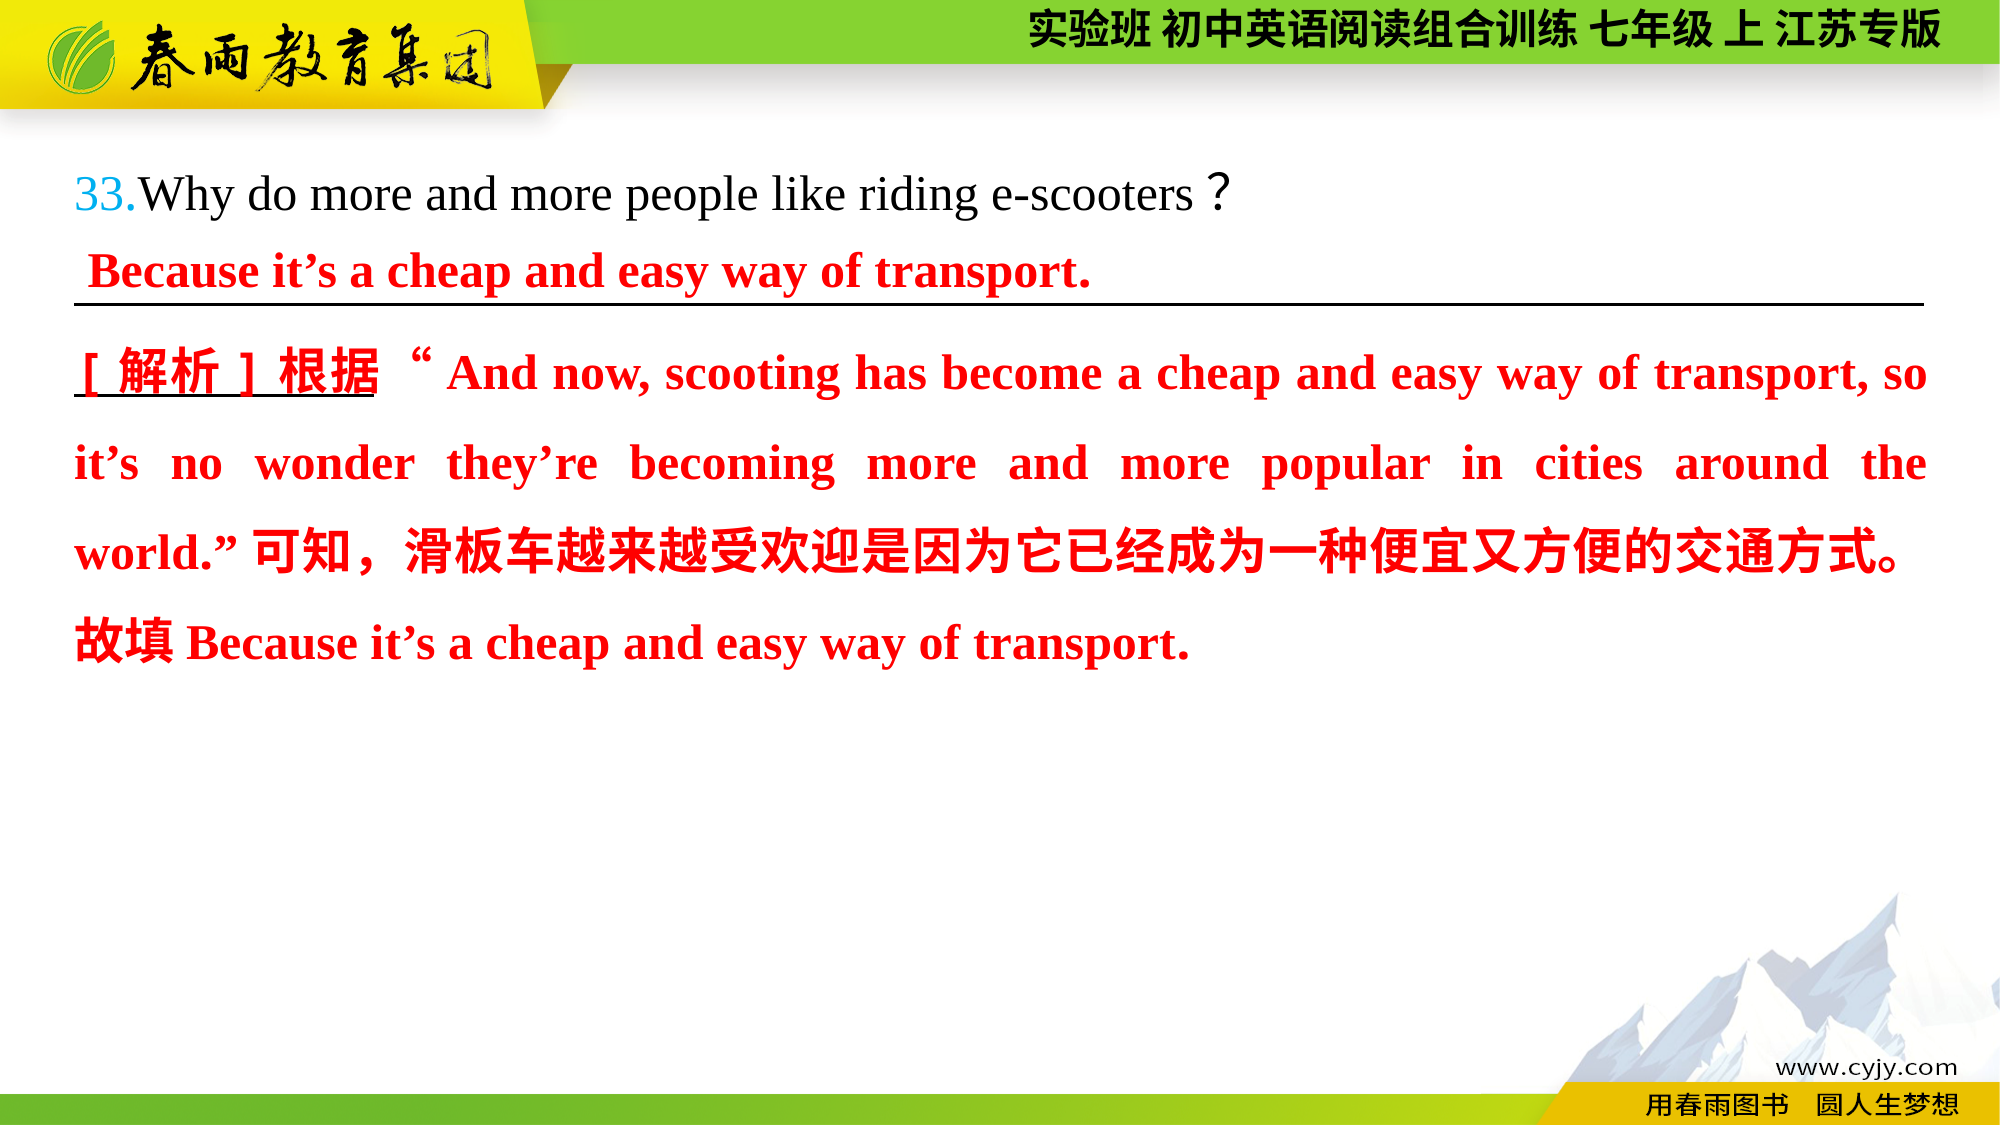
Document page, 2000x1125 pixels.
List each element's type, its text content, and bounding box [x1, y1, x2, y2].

list 33.Why do more and more people like riding e-scooters？ __________________________________________________________________________ [59, 122, 1944, 301]
text_box Because it’s a cheap and easy way of transport. [72, 200, 1944, 301]
picture [0, 0, 2000, 1125]
text_box [解析]根据“And now, scooting has become a cheap and easy way of transport, so it’s no wonder they’re becoming more and more popular in cities around the world.”可知，滑板车越来越受欢迎是因为它已经成为一种便宜又方便的交通方式。故填Because it’s a cheap and easy way of transport. [59, 301, 1944, 677]
